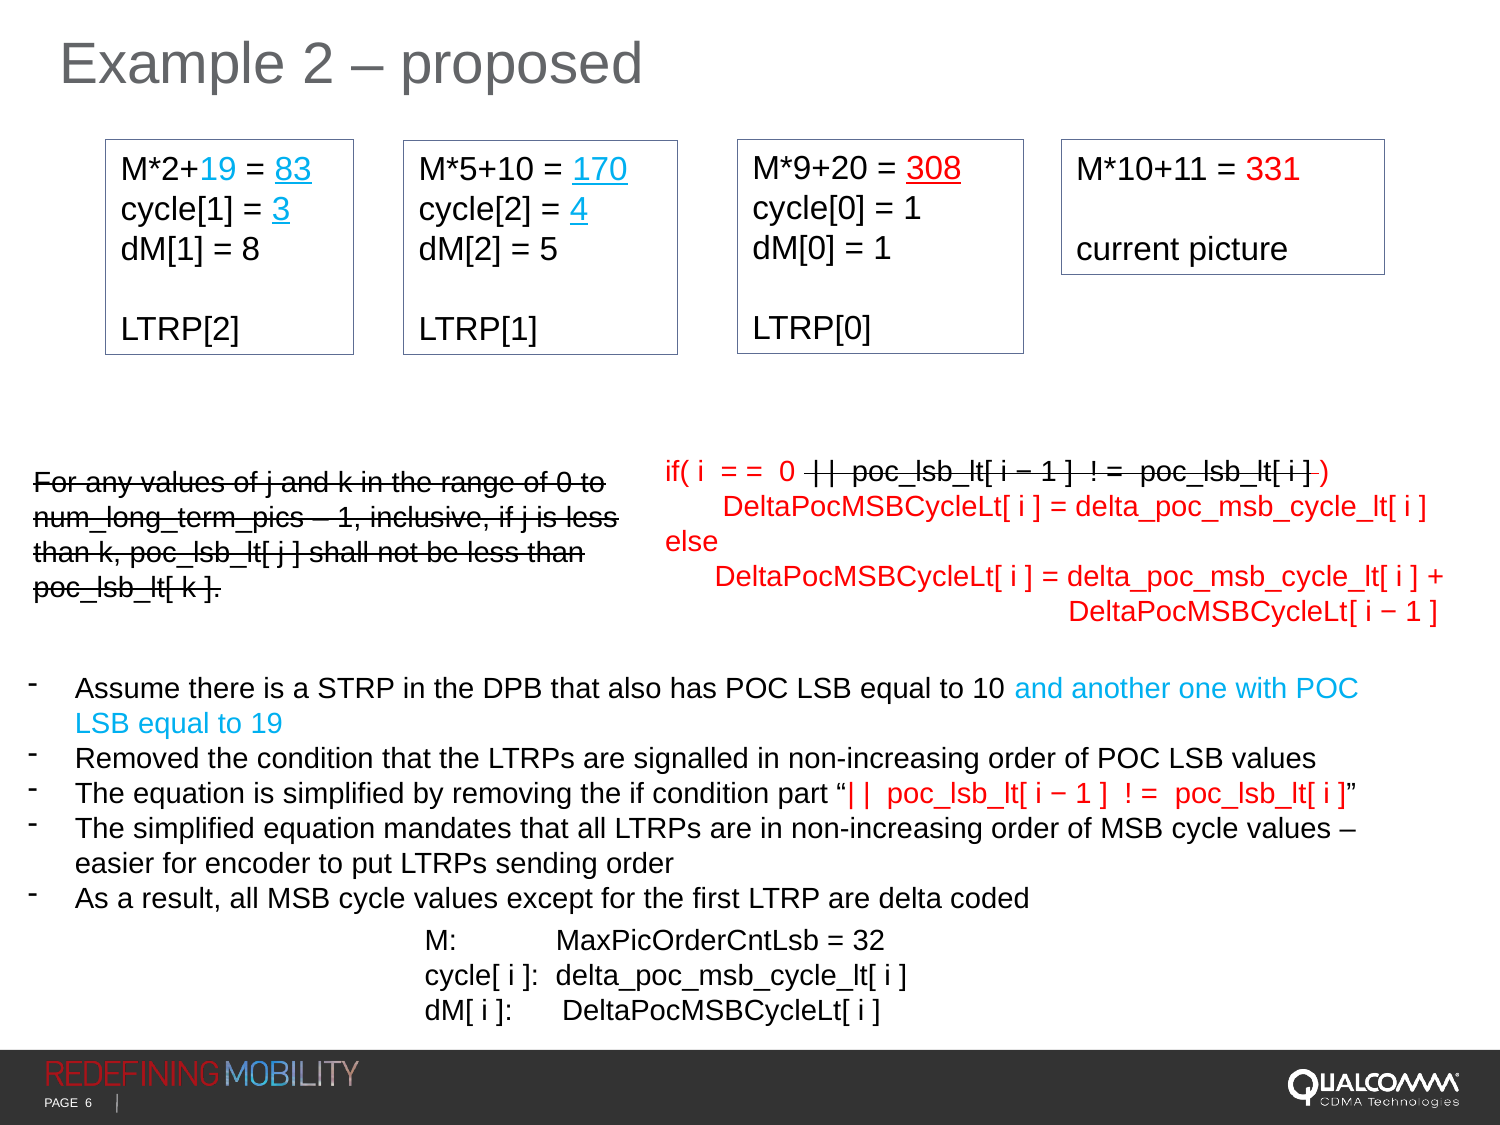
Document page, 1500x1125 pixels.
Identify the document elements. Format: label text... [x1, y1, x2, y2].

picture [31, 1049, 369, 1098]
text_box M*9+20 = 308 cycle[0] = 1 dM[0] = 1 LTRP[0] [737, 139, 1024, 354]
text_box M*2+19 = 83 cycle[1] = 3 dM[1] = 8 LTRP[2] [105, 139, 354, 355]
title Example 2 – proposed [44, 20, 1483, 113]
text_box M*5+10 = 170 cycle[2] = 4 dM[2] = 5 LTRP[1] [403, 140, 678, 355]
picture [1278, 1058, 1478, 1114]
text_box M: MaxPicOrderCntLsb = 32 cycle[ i ]: delta_poc_msb_cycle_lt[ i ] dM[ i ]: DeltaPocMSBCycleLt[ i ] [409, 922, 989, 1034]
text_box if( i = = 0 | | poc_lsb_lt[ i − 1 ] ! = poc_lsb_lt[ i ] ) DeltaPocMSBCycleLt[ i ] = delta_poc_msb_cycle_lt[ i ] else DeltaPocMSBCycleLt[ i ] = delta_poc_msb_cycle_lt[ i ] + DeltaPocMSBCycleLt[ i − 1 ] [650, 445, 1484, 635]
text_box For any values of j and k in the range of 0 to num_long_term_pics – 1, inclusive, if j is less than k, poc_lsb_lt[ j ] shall not be less than poc_lsb_lt[ k ]. [18, 455, 650, 611]
text_box M*10+11 = 331 current picture [1061, 139, 1385, 275]
text_box Assume there is a STRP in the DPB that also has POC LSB equal to 10 and another one with POC LSB equal to 19 Removed the condition that the LTRPs are signalled in non-increasing order of POC LSB values The equation is simplified by removing the if condition part “| | poc_lsb_lt[ i − 1 ] ! = poc_lsb_lt[ i ]” The simplified equation mandates that all LTRPs are in non-increasing order of MSB cycle values – easier for encoder to put LTRPs sending order As a result, all MSB cycle values except for the first LTRP are delta coded [13, 662, 1423, 922]
